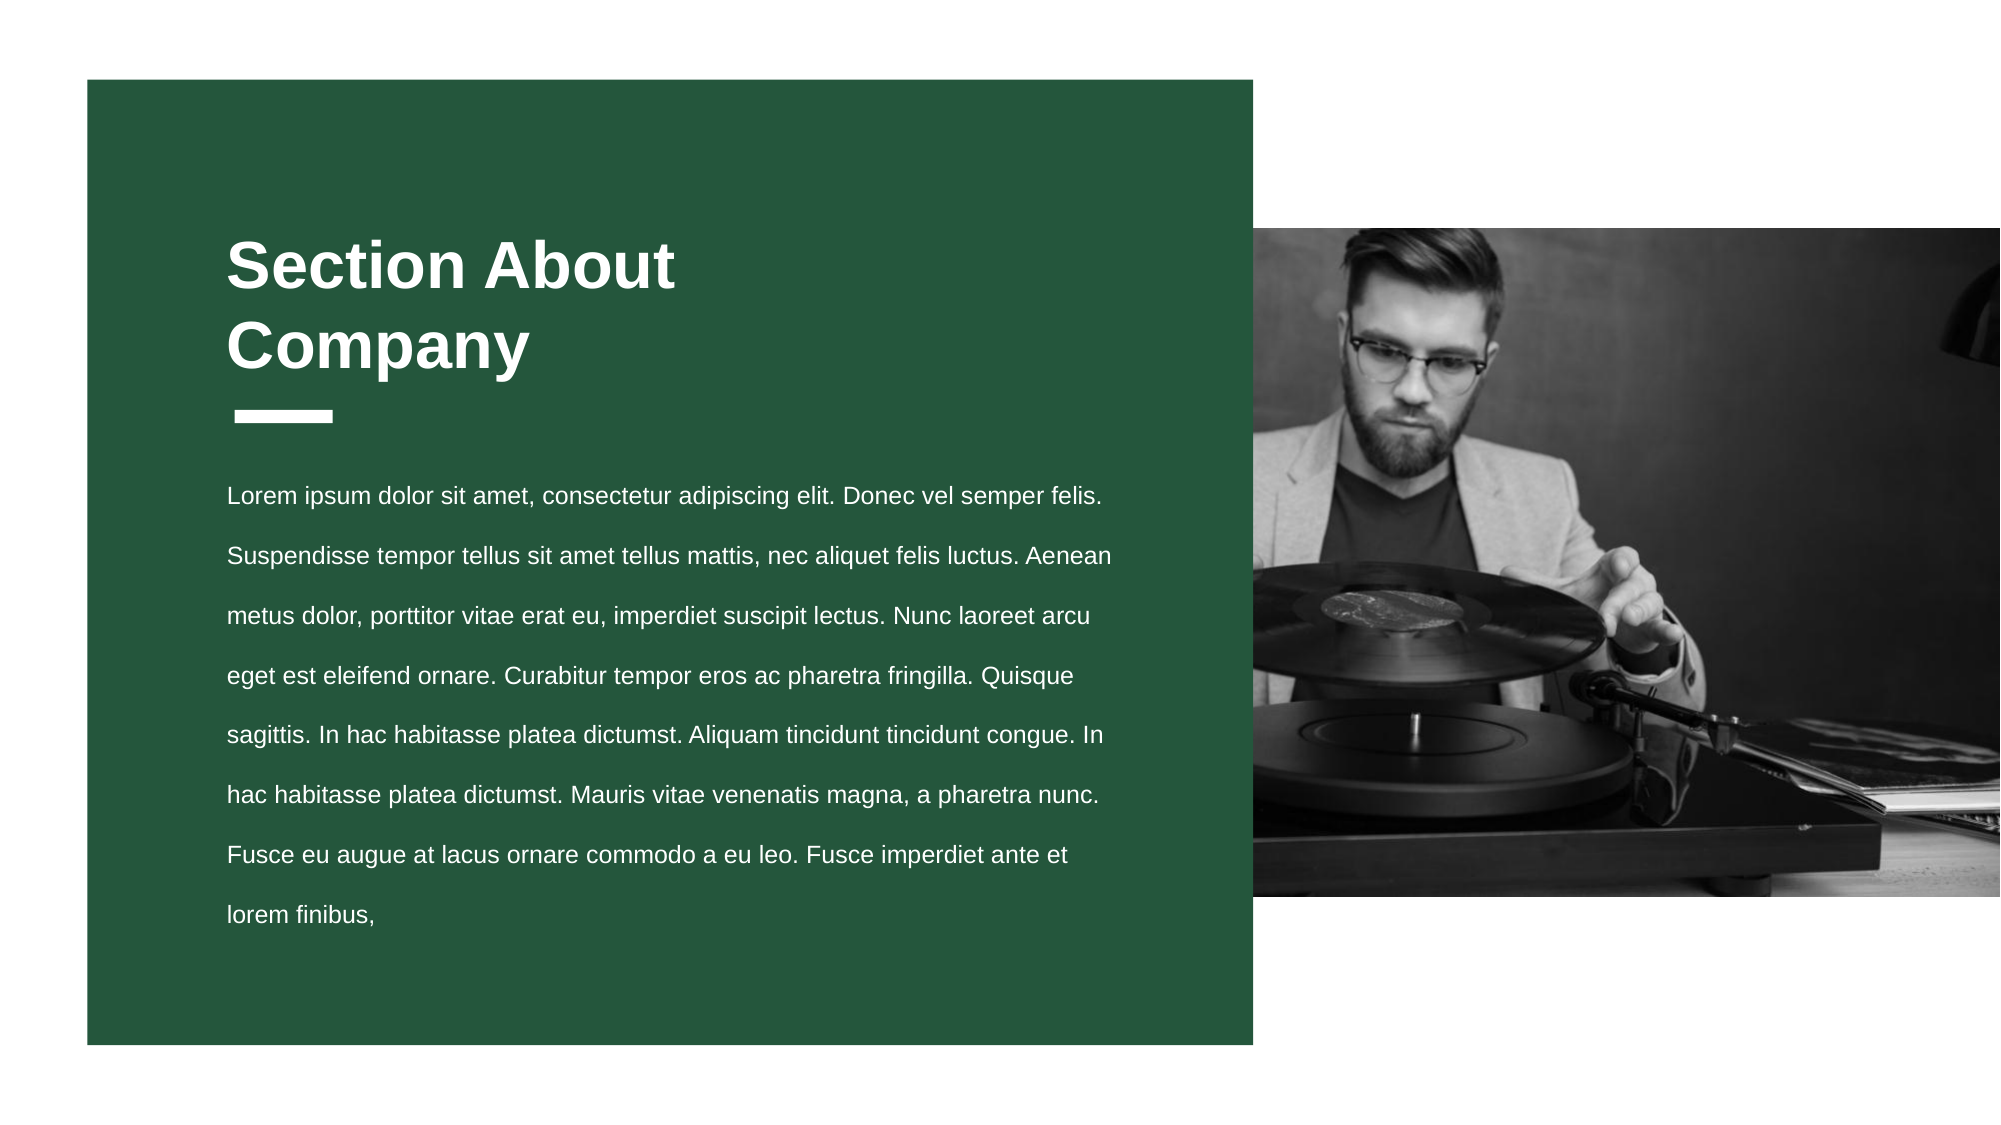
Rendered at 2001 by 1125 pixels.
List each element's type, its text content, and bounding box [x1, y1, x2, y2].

text_box Lorem ipsum dolor sit amet, consectetur adipiscing elit. Donec vel semper felis. Suspendisse tempor tellus sit amet tellus mattis, nec aliquet felis luctus. Aenean metus dolor, porttitor vitae erat eu, imperdiet suscipit lectus. Nunc laoreet arcu eget est eleifend ornare. Curabitur tempor eros ac pharetra fringilla. Quisque sagittis. In hac habitasse platea dictumst. Aliquam tincidunt tincidunt congue. In hac habitasse platea dictumst. Mauris vitae venenatis magna, a pharetra nunc. Fusce eu augue at lacus ornare commodo a eu leo. Fusce imperdiet ante et lorem finibus, [212, 442, 1143, 936]
text_box [86, 79, 1254, 1046]
text_box [234, 409, 334, 424]
picture [999, 228, 2000, 897]
text_box Section About Company [212, 214, 755, 390]
